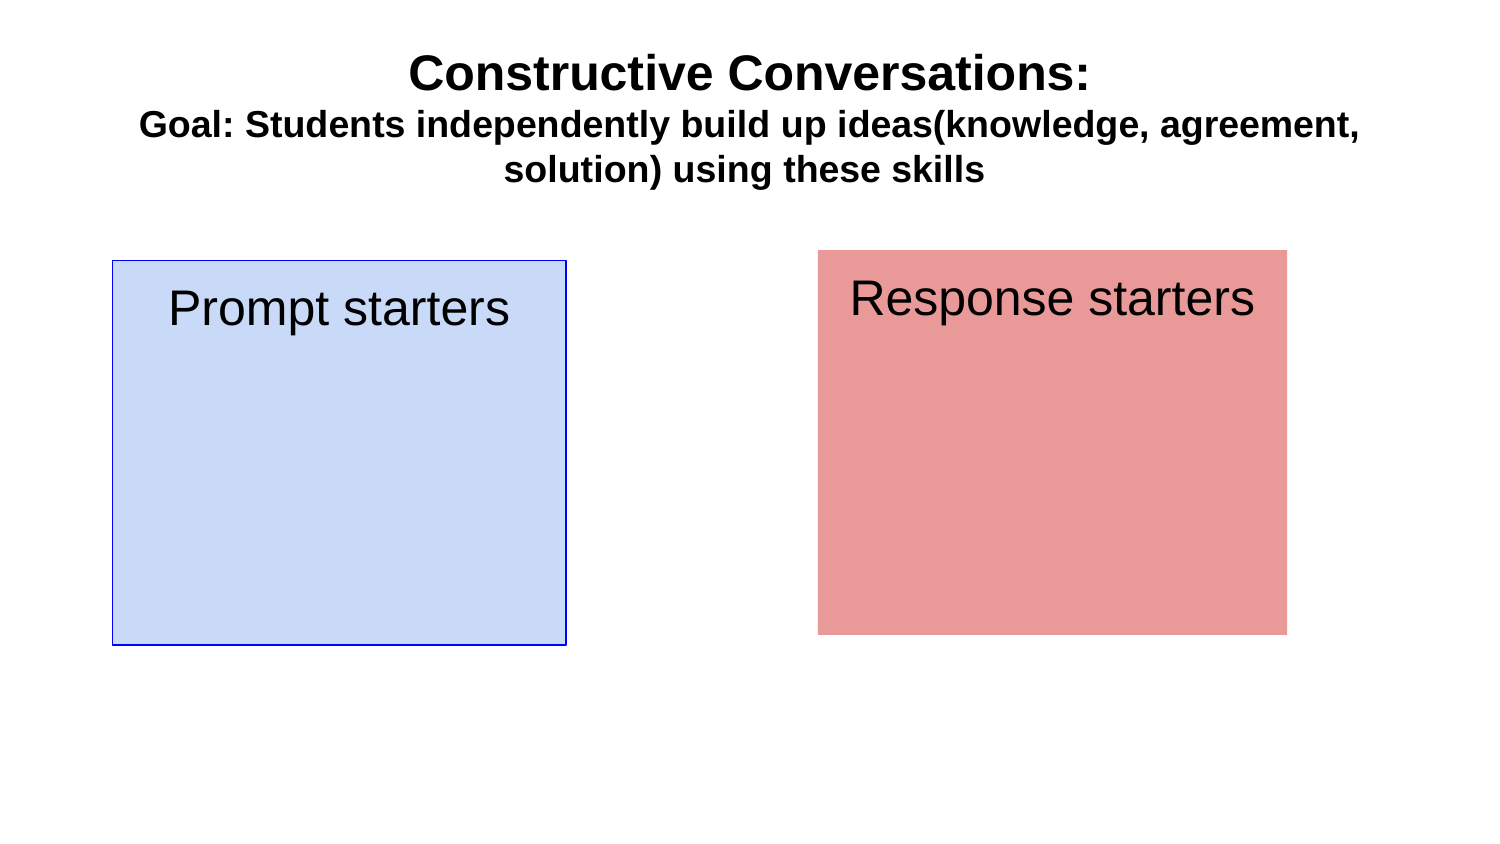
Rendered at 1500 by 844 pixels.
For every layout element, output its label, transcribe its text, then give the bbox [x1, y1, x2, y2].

text_box Response starters [817, 250, 1288, 635]
subtitle Prompt starters [112, 260, 566, 646]
title Constructive Conversations: Goal: Students independently build up ideas(knowledge, agreement, solution) using these skills [112, 22, 1388, 206]
